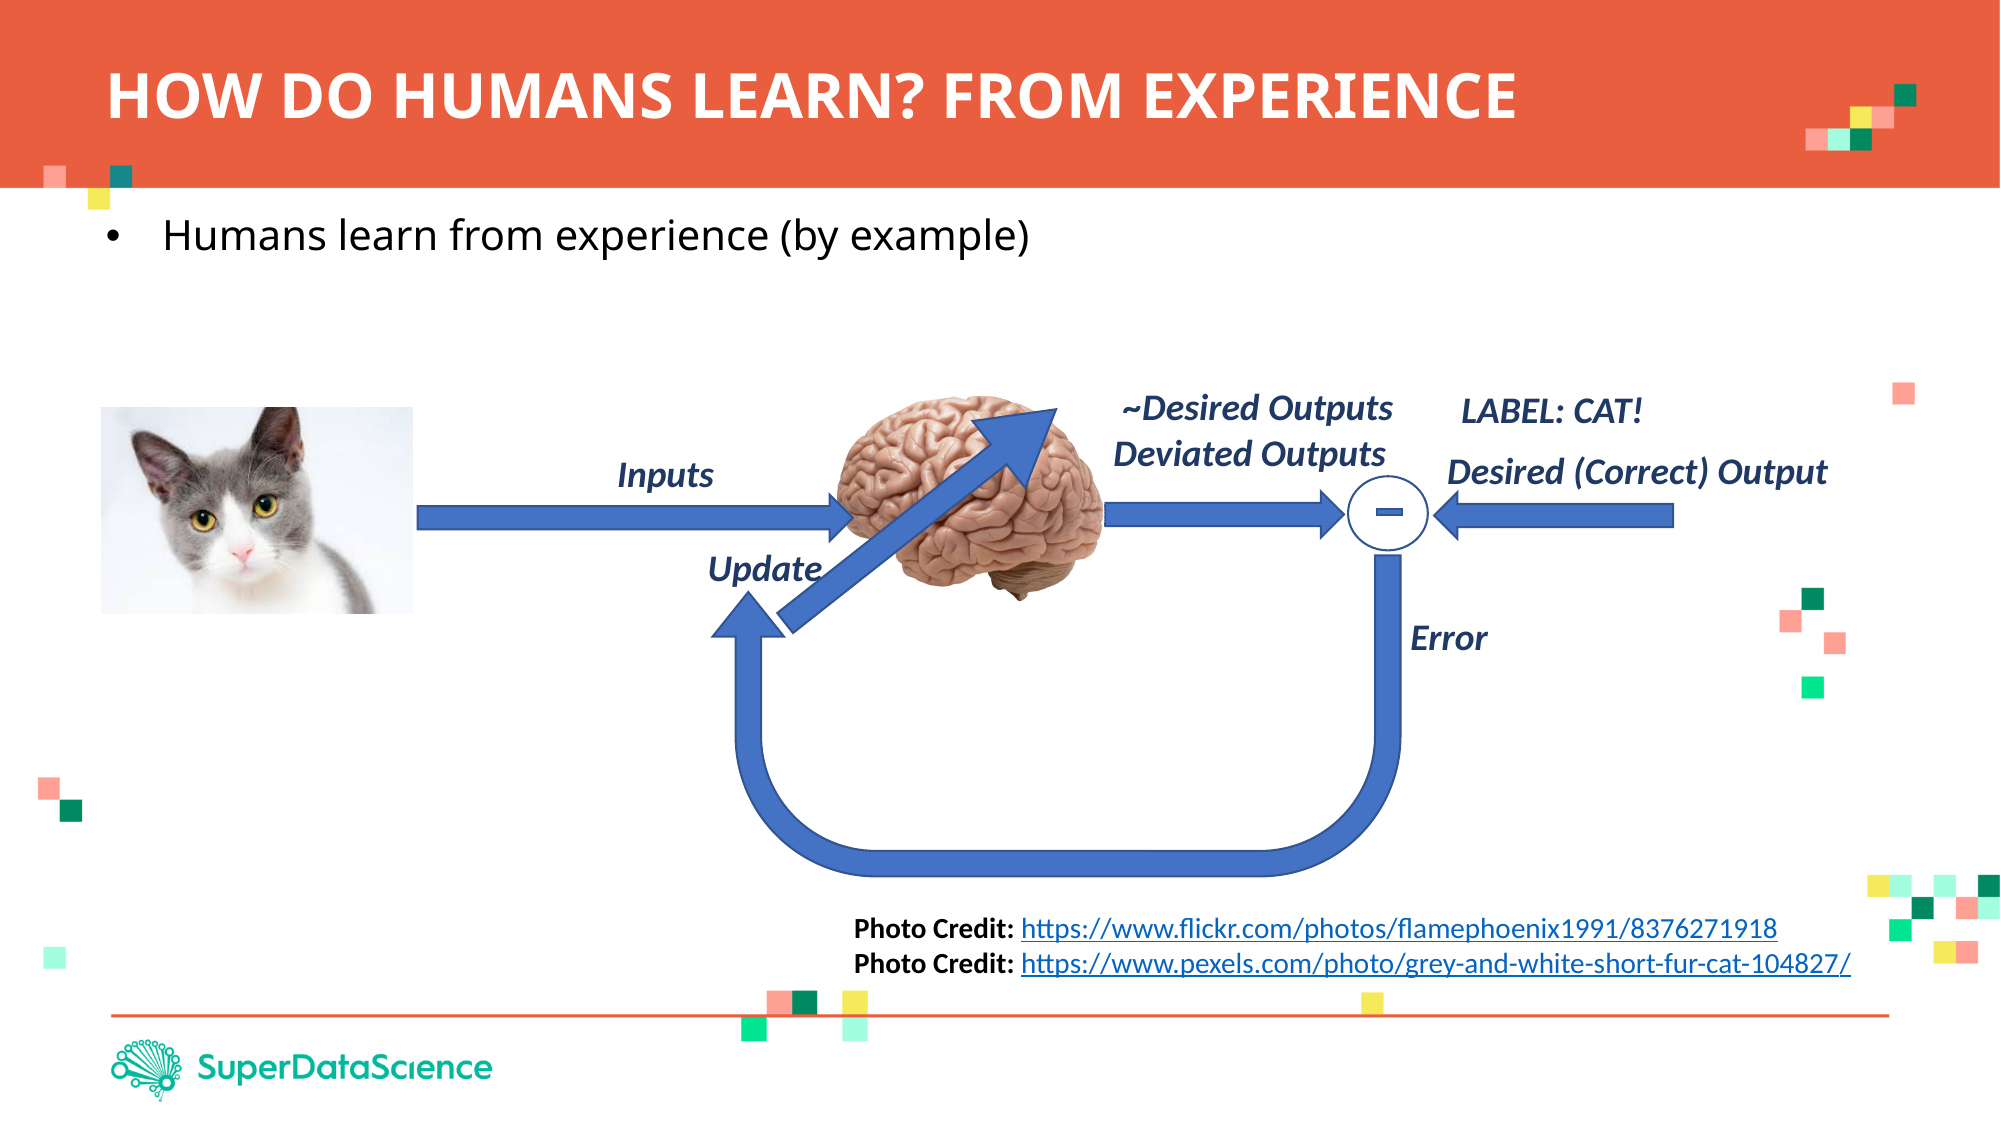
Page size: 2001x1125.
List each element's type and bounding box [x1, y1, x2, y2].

picture [0, 0, 2000, 1125]
text_box [417, 442, 853, 541]
text_box [1348, 476, 1428, 551]
